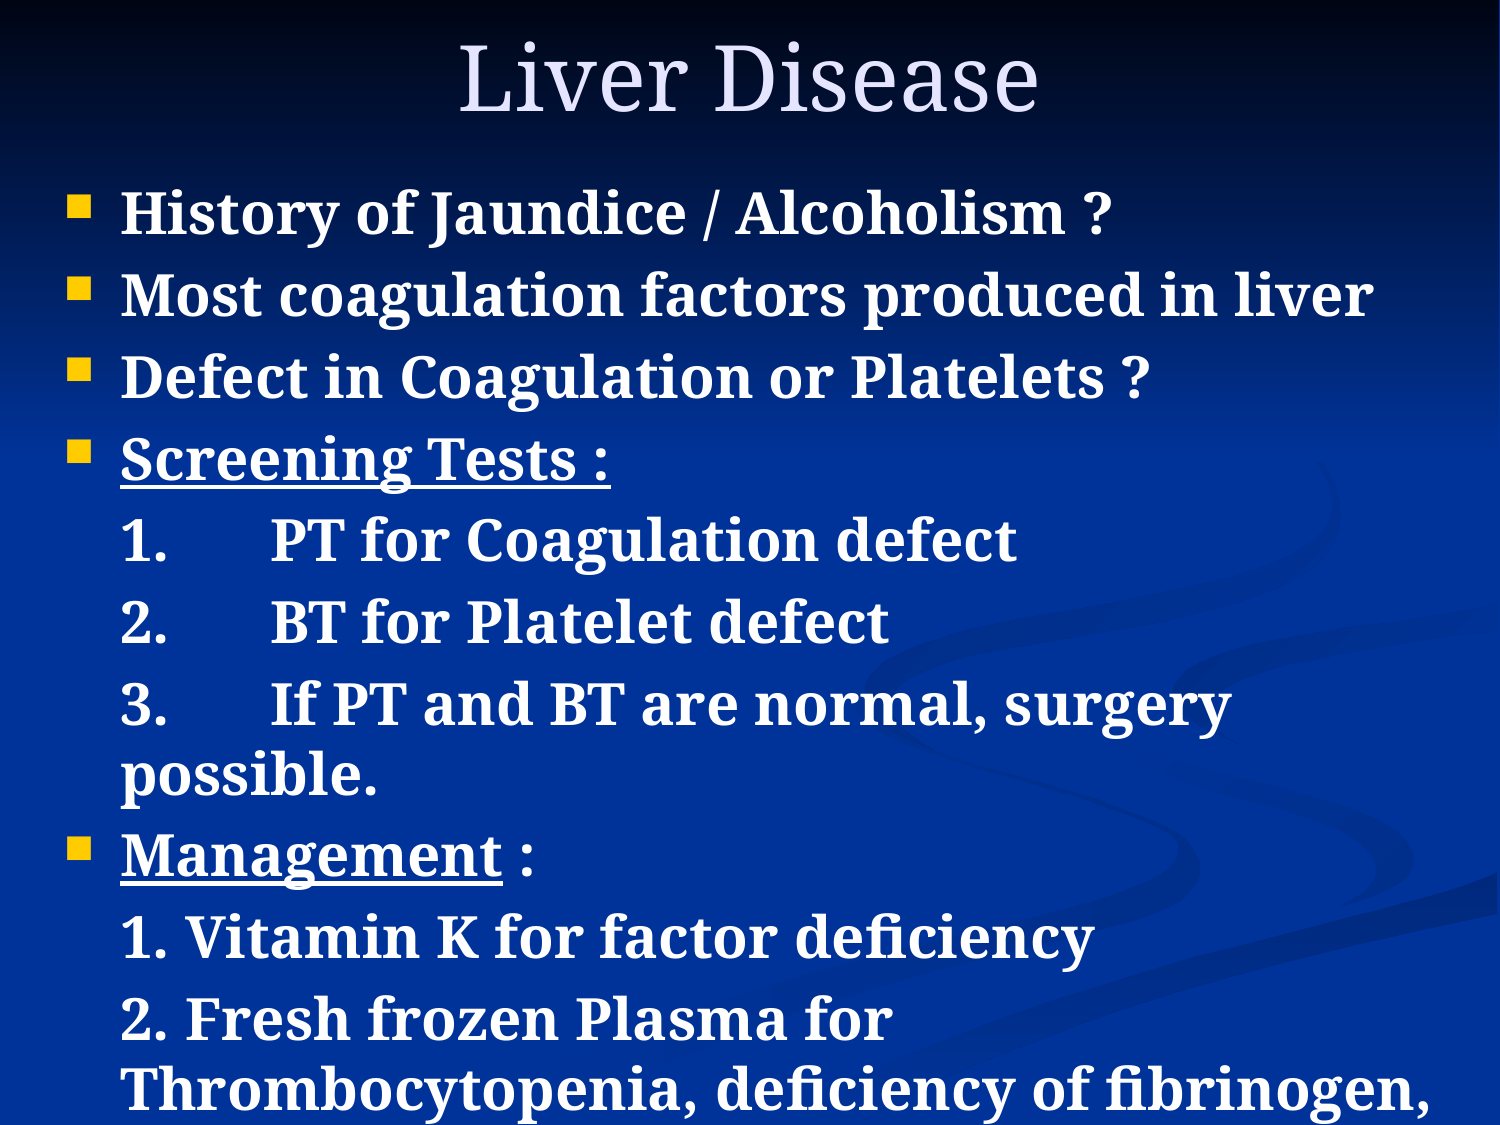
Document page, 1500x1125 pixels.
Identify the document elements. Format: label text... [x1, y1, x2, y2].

title Liver Disease [112, 12, 1388, 87]
list History of Jaundice / Alcoholism ? Most coagulation factors produced in liver Defect in Coagulation or Platelets ? Screening Tests : 1. PT for Coagulation defect 2. BT for Platelet defect 3. If PT and BT are normal, surgery possible. Management : 1. Vitamin K for factor deficiency 2. Fresh frozen Plasma for Thrombocytopenia, deficiency of fibrinogen, plasminogen. [48, 87, 1474, 1088]
